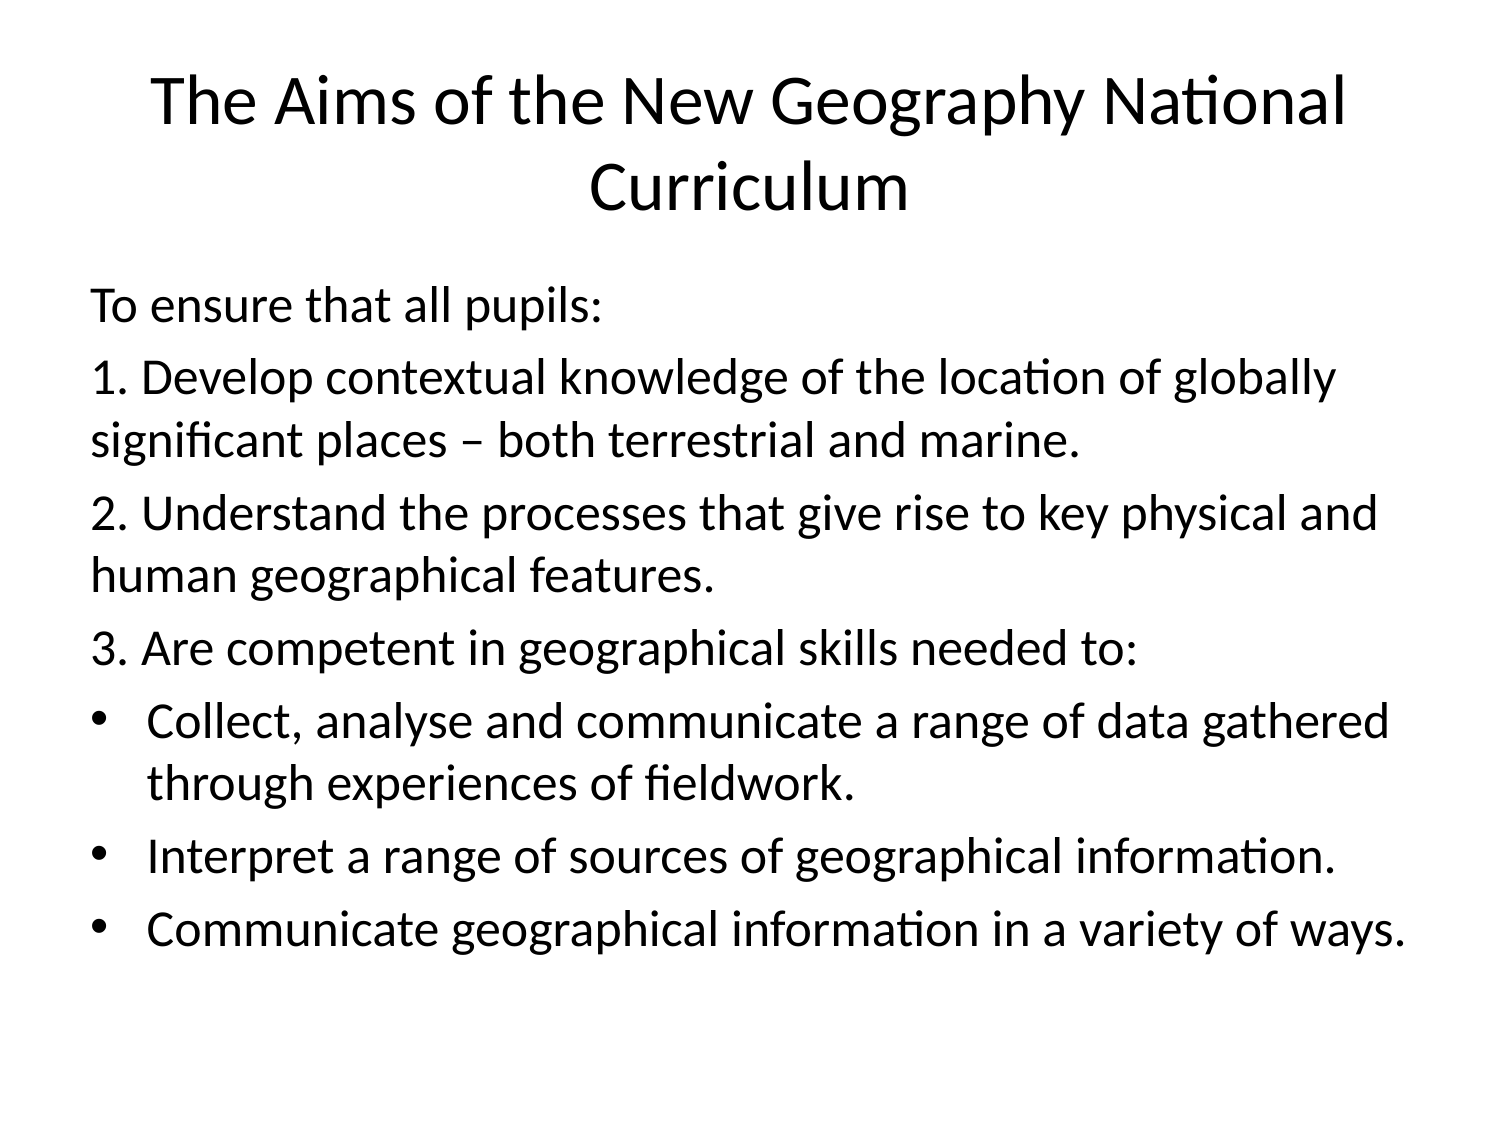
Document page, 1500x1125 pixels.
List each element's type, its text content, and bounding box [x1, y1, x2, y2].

title The Aims of the New Geography National Curriculum [75, 45, 1425, 233]
list To ensure that all pupils: 1. Develop contextual knowledge of the location of globally significant places – both terrestrial and marine. 2. Understand the processes that give rise to key physical and human geographical features. 3. Are competent in geographical skills needed to: Collect, analyse and communicate a range of data gathered through experiences of fieldwork. Interpret a range of sources of geographical information. Communicate geographical information in a variety of ways. [75, 262, 1425, 1005]
